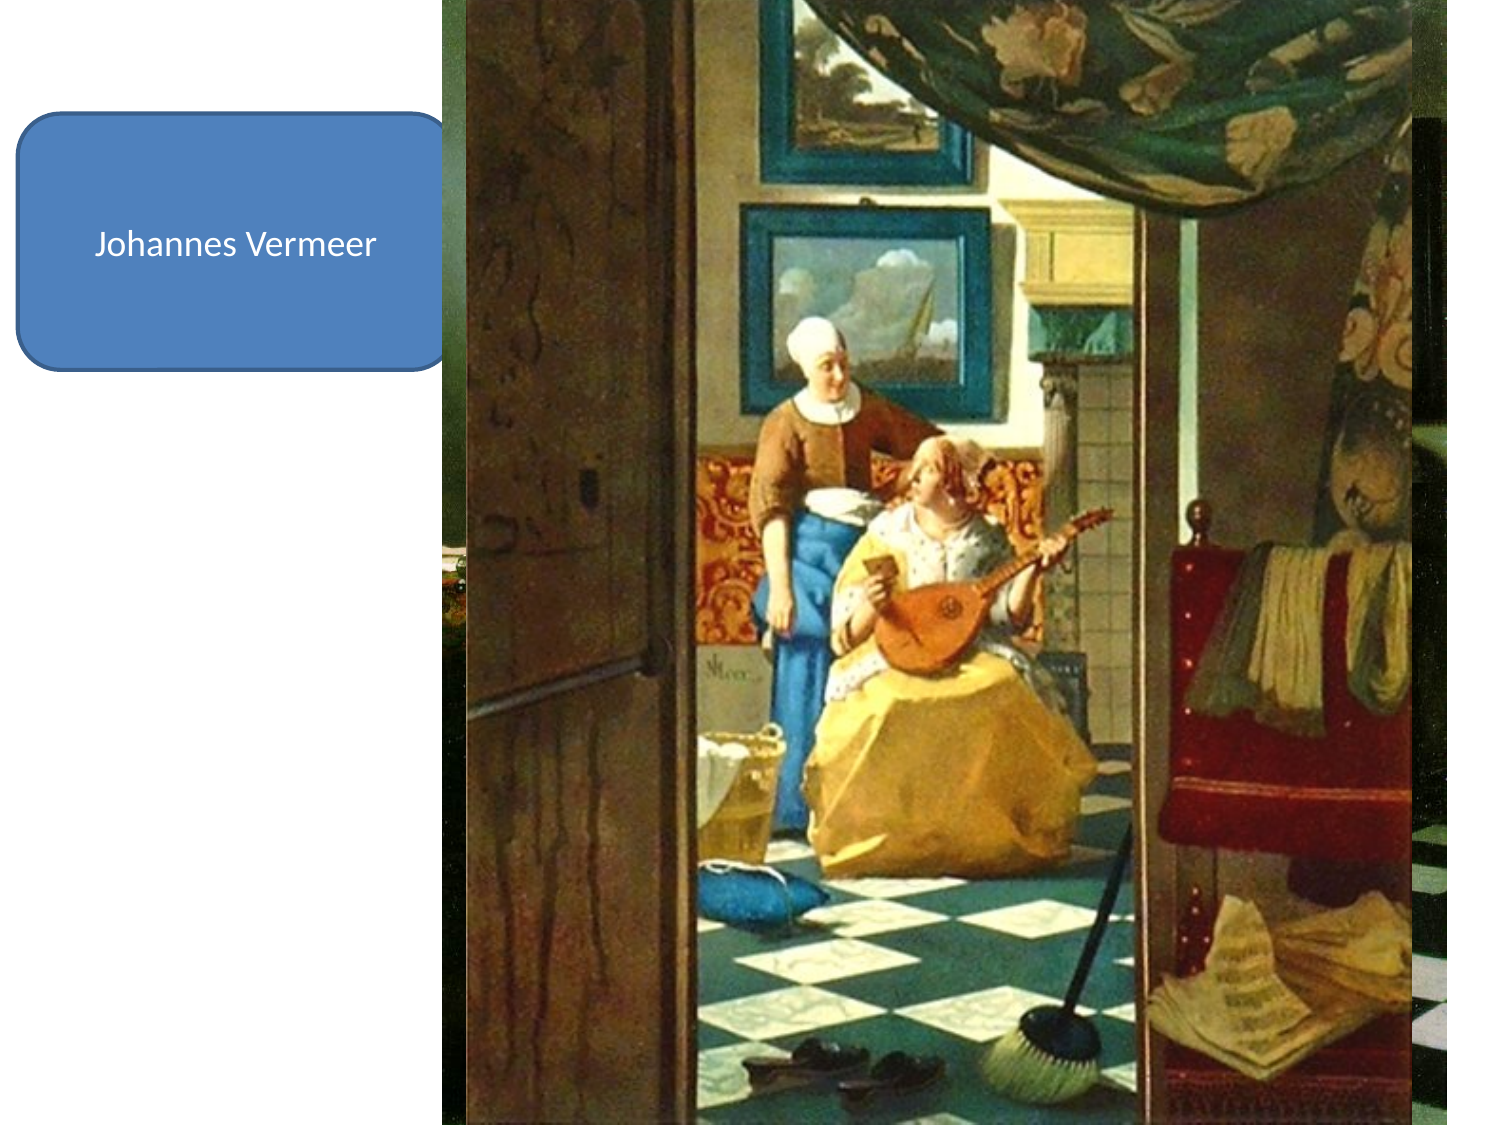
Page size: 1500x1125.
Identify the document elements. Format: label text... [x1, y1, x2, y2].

text_box Johannes Vermeer [15, 111, 436, 372]
picture [442, 0, 1448, 1125]
